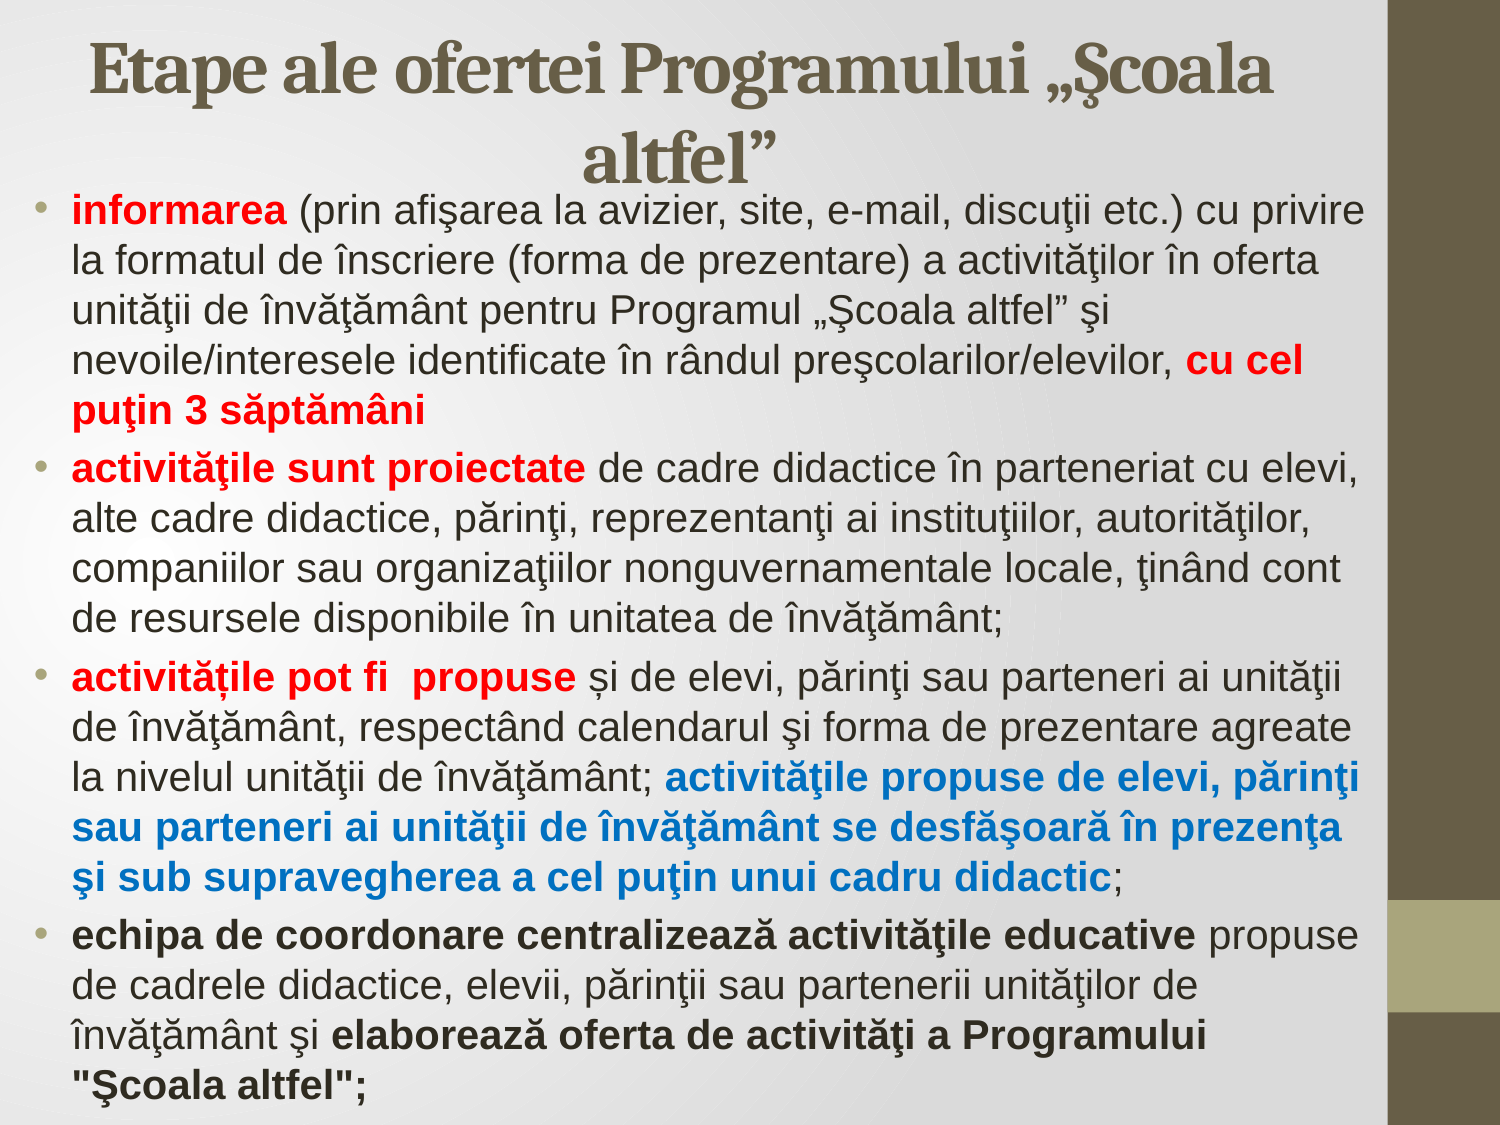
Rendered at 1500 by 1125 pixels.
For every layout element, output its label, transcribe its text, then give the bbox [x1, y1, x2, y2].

title Etape ale ofertei Programului „Şcoala altfel” [0, 50, 1375, 168]
list informarea (prin afişarea la avizier, site, e-mail, discuţii etc.) cu privire la formatul de înscriere (forma de prezentare) a activităţilor în oferta unităţii de învăţământ pentru Programul „Şcoala altfel” şi nevoile/interesele identificate în rândul preşcolarilor/elevilor, cu cel puţin 3 săptămâni activităţile sunt proiectate de cadre didactice în parteneriat cu elevi, alte cadre didactice, părinţi, reprezentanţi ai instituţiilor, autorităţilor, companiilor sau organizaţiilor nonguvernamentale locale, ţinând cont de resursele disponibile în unitatea de învăţământ; activitățile pot fi propuse și de elevi, părinţi sau parteneri ai unităţii de învăţământ, respectând calendarul şi forma de prezentare agreate la nivelul unităţii de învăţământ; activităţile propuse de elevi, părinţi sau parteneri ai unităţii de învăţământ se desfăşoară în prezenţa şi sub supravegherea a cel puţin unui cadru didactic; echipa de coordonare centralizează activităţile educative propuse de cadrele didactice, elevii, părinţii sau partenerii unităţilor de învăţământ şi elaborează oferta de activităţi a Programului "Şcoala altfel"; [0, 174, 1388, 1125]
